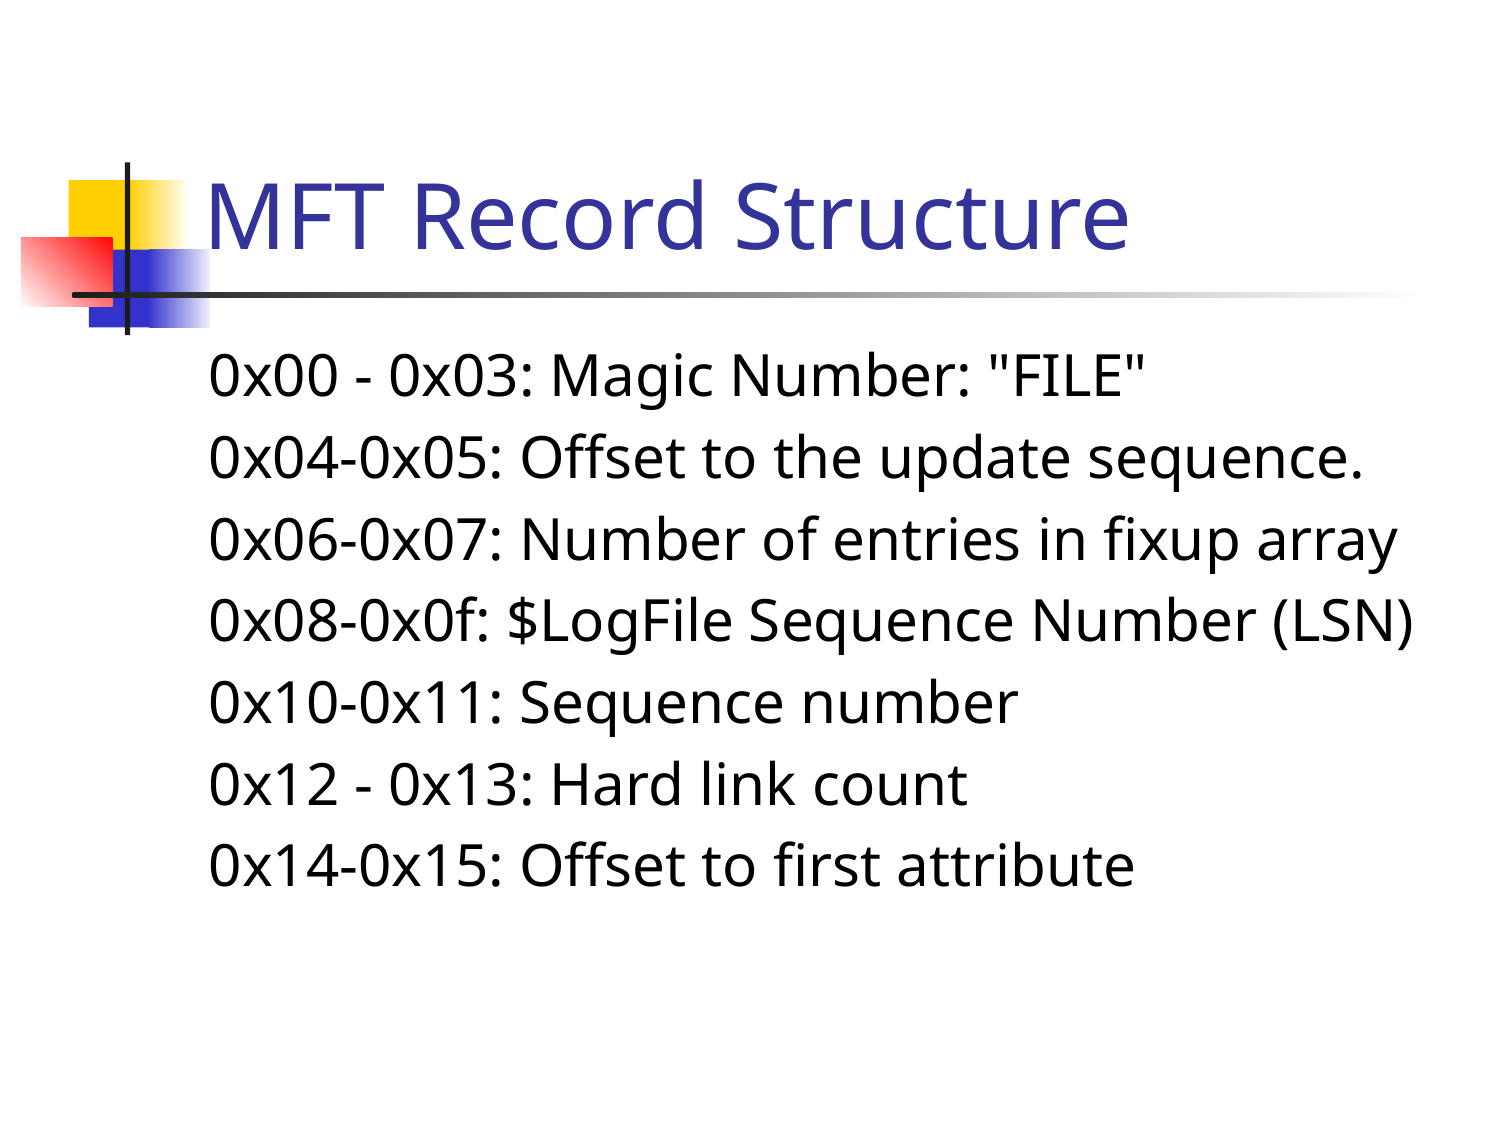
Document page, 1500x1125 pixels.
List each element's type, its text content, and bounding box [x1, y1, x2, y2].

title MFT Record Structure [188, 34, 1468, 276]
list 0x00 - 0x03: Magic Number: "FILE" 0x04-0x05: Offset to the update sequence. 0x06-0x07: Number of entries in fixup array 0x08-0x0f: $LogFile Sequence Number (LSN) 0x10-0x11: Sequence number 0x12 - 0x13: Hard link count 0x14-0x15: Offset to first attribute [193, 330, 1470, 1007]
